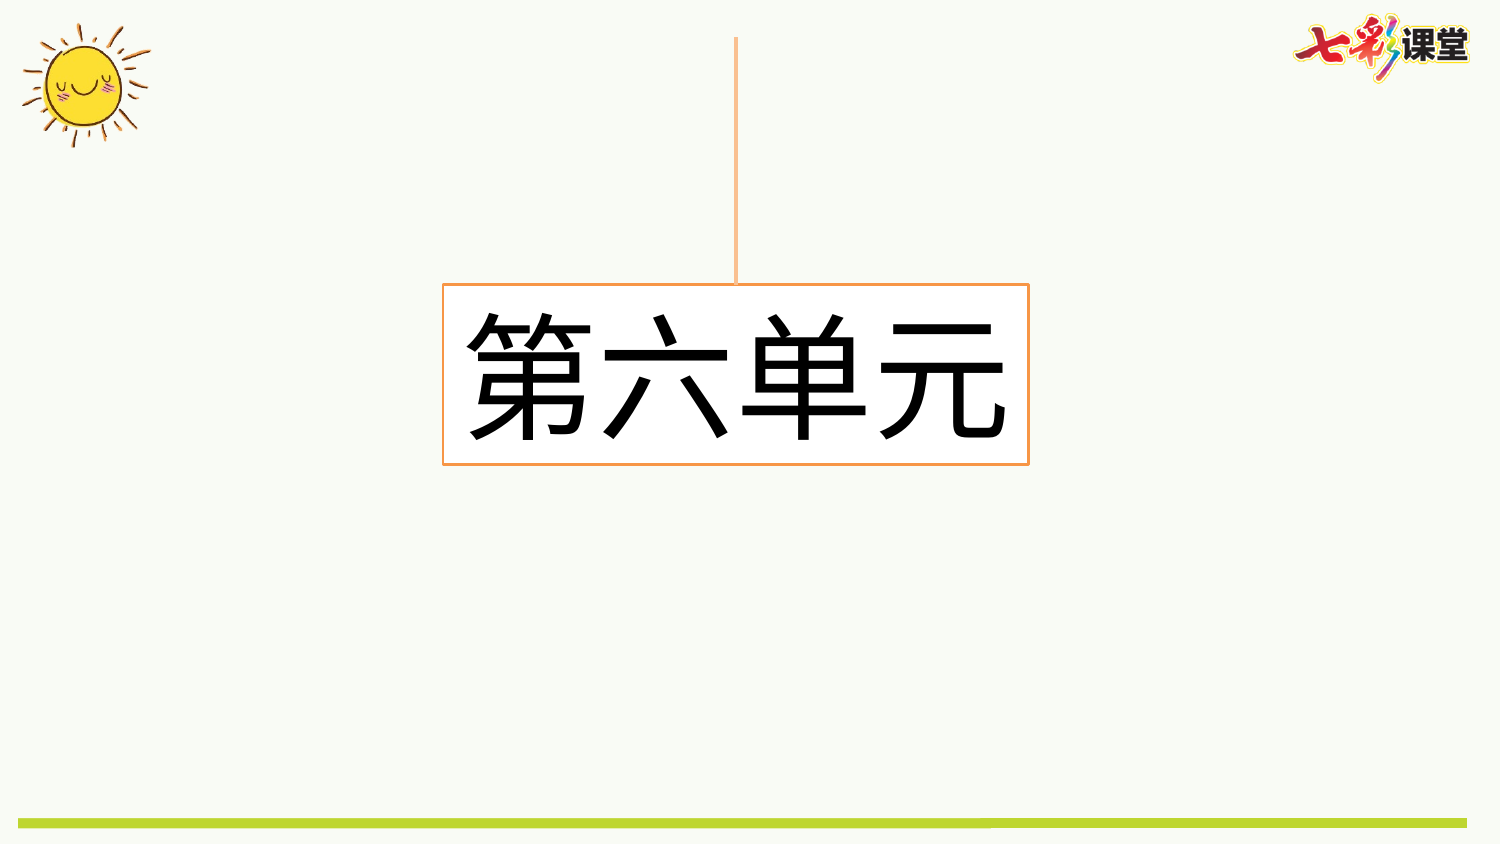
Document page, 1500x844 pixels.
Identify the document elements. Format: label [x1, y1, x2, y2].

picture [0, 0, 173, 172]
picture [18, 771, 1467, 844]
text_box [442, 0, 1029, 467]
picture [1291, 9, 1472, 87]
